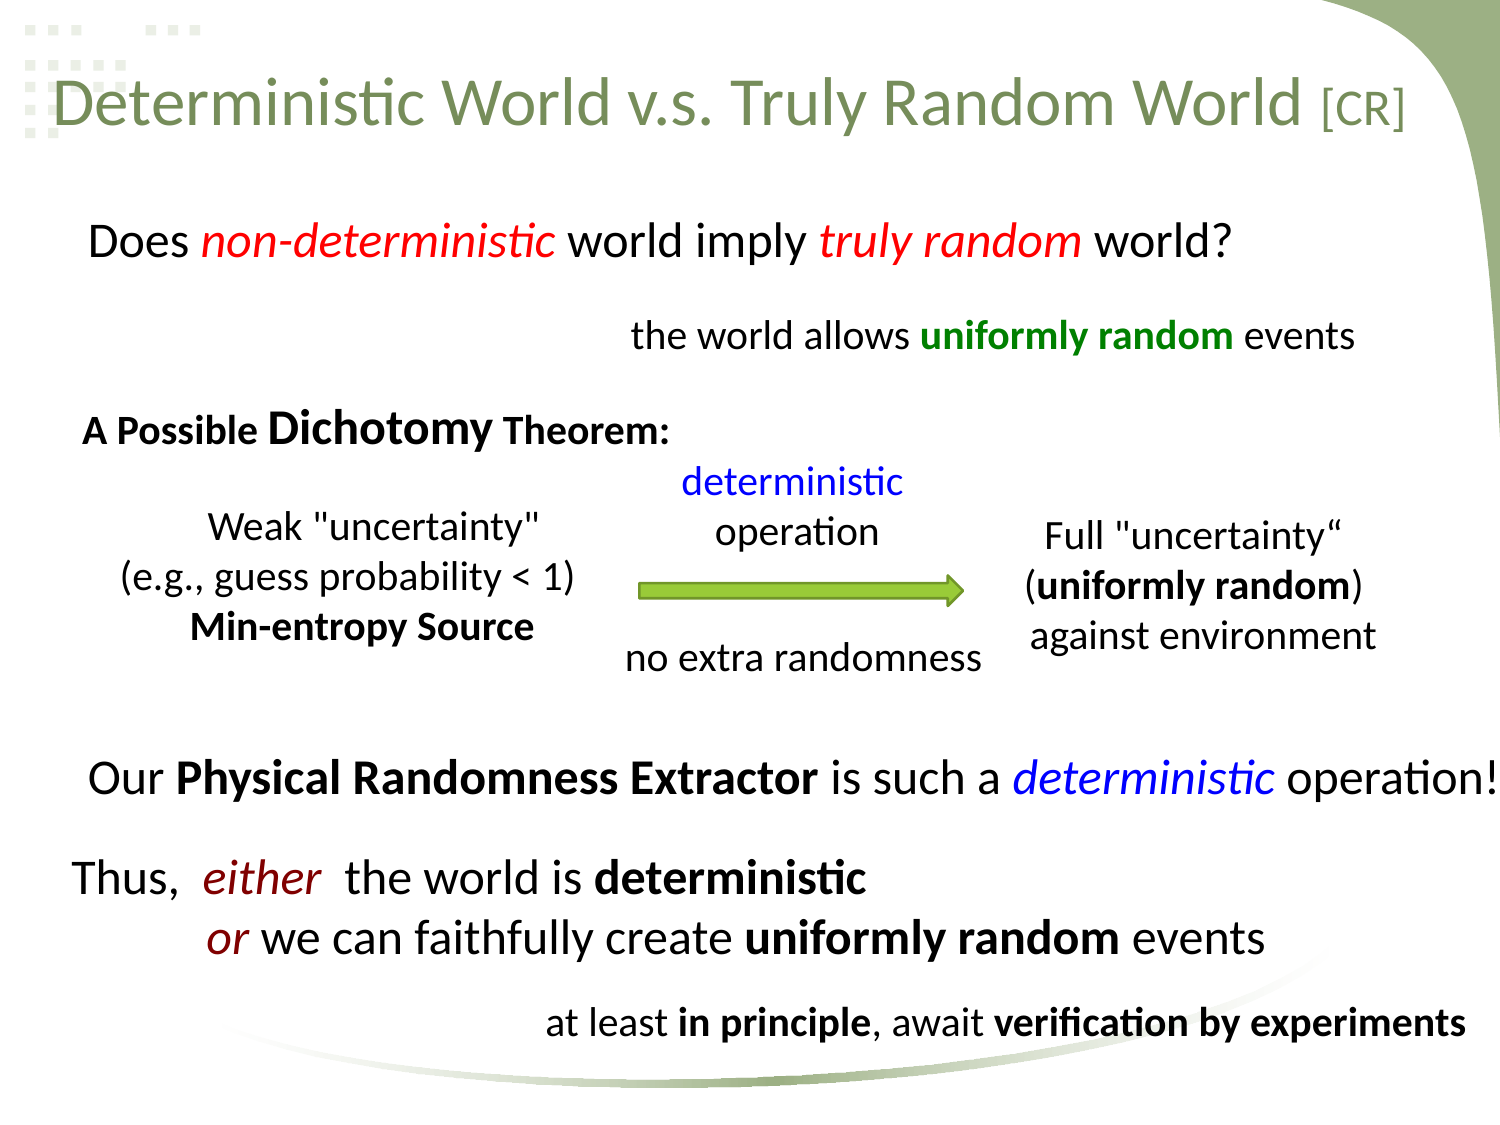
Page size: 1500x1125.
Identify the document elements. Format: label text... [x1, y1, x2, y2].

text_box Thus, either the world is deterministic or we can faithfully create uniformly random events [56, 837, 1303, 973]
text_box deterministic operation [666, 446, 928, 562]
text_box Does non-deterministic world imply truly random world? [73, 199, 1249, 275]
text_box A Possible Dichotomy Theorem: [67, 387, 686, 463]
text_box Full "uncertainty“ (uniformly random) against environment [995, 500, 1392, 666]
text_box Weak "uncertainty" (e.g., guess probability < 1) Min-entropy Source [97, 491, 627, 657]
text_box no extra randomness [610, 621, 998, 687]
text_box at least in principle, await verification by experiments [530, 987, 1482, 1053]
text_box [639, 575, 964, 606]
title Deterministic World v.s. Truly Random World [CR] [37, 45, 1425, 150]
text_box Our Physical Randomness Extractor is such a deterministic operation! [73, 736, 1500, 812]
text_box the world allows uniformly random events [615, 299, 1371, 365]
